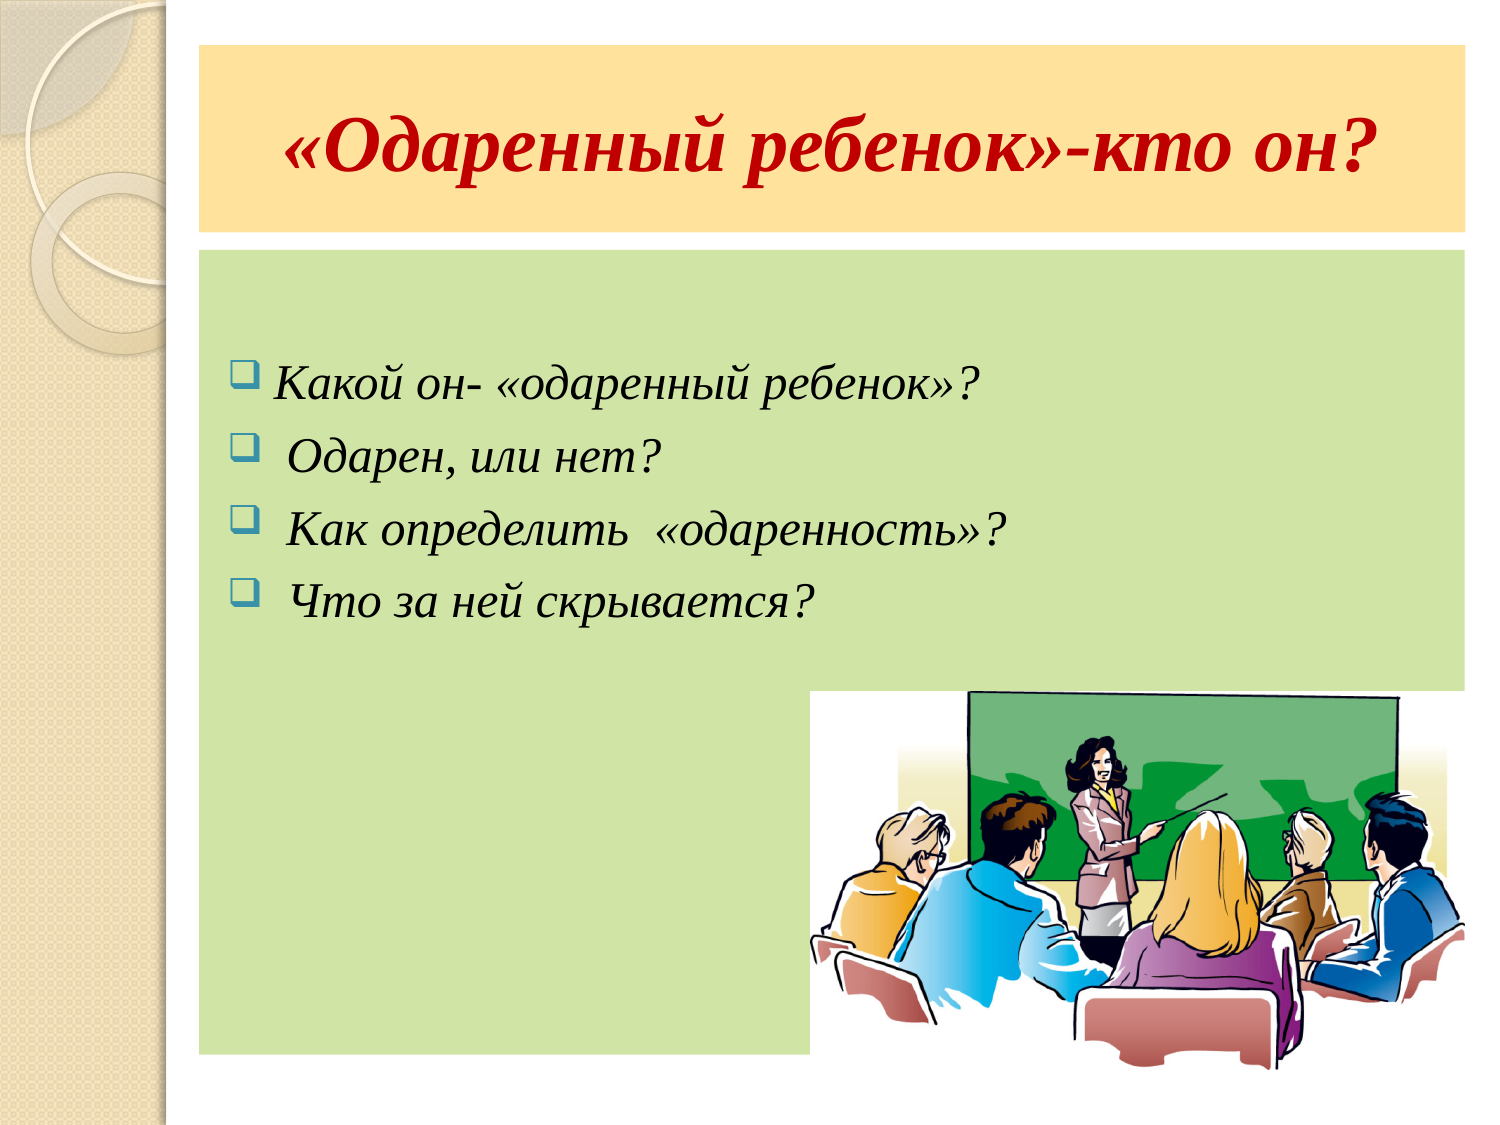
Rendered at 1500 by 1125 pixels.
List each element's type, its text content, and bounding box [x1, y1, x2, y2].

list Какой он- «одаренный ребенок»? Одарен, или нет? Как определить «одаренность»? Что за ней скрывается? [199, 249, 1465, 1055]
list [810, 691, 1465, 1070]
title «Одаренный ребенок»-кто он? [199, 45, 1466, 233]
